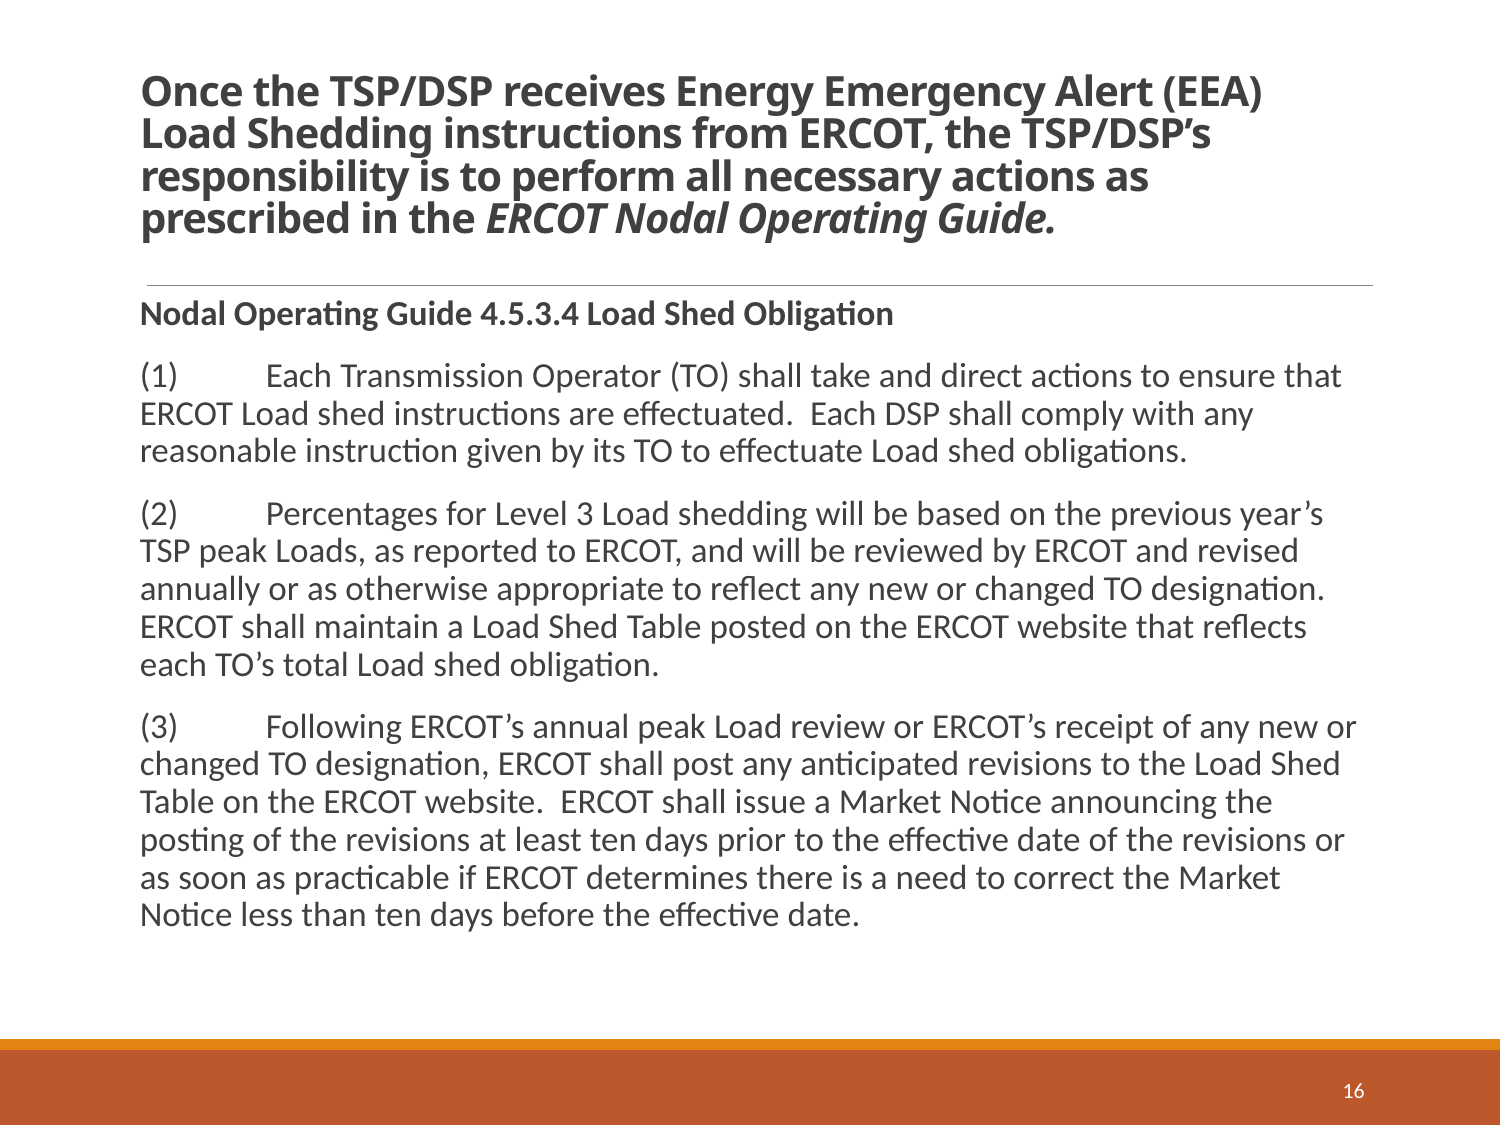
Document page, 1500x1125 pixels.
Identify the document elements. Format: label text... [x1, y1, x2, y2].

list Nodal Operating Guide 4.5.3.4 Load Shed Obligation (1) Each Transmission Operator (TO) shall take and direct actions to ensure that ERCOT Load shed instructions are effectuated. Each DSP shall comply with any reasonable instruction given by its TO to effectuate Load shed obligations. (2) Percentages for Level 3 Load shedding will be based on the previous year’s TSP peak Loads, as reported to ERCOT, and will be reviewed by ERCOT and revised annually or as otherwise appropriate to reflect any new or changed TO designation. ERCOT shall maintain a Load Shed Table posted on the ERCOT website that reflects each TO’s total Load shed obligation. (3) Following ERCOT’s annual peak Load review or ERCOT’s receipt of any new or changed TO designation, ERCOT shall post any anticipated revisions to the Load Shed Table on the ERCOT website. ERCOT shall issue a Market Notice announcing the posting of the revisions at least ten days prior to the effective date of the revisions or as soon as practicable if ERCOT determines there is a need to correct the Market Notice less than ten days before the effective date. [125, 287, 1363, 948]
title Once the TSP/DSP receives Energy Emergency Alert (EEA) Load Shedding instructions from ERCOT, the TSP/DSP’s responsibility is to perform all necessary actions as prescribed in the ERCOT Nodal Operating Guide. [125, 54, 1363, 250]
slide_number 16 [1218, 1059, 1380, 1120]
